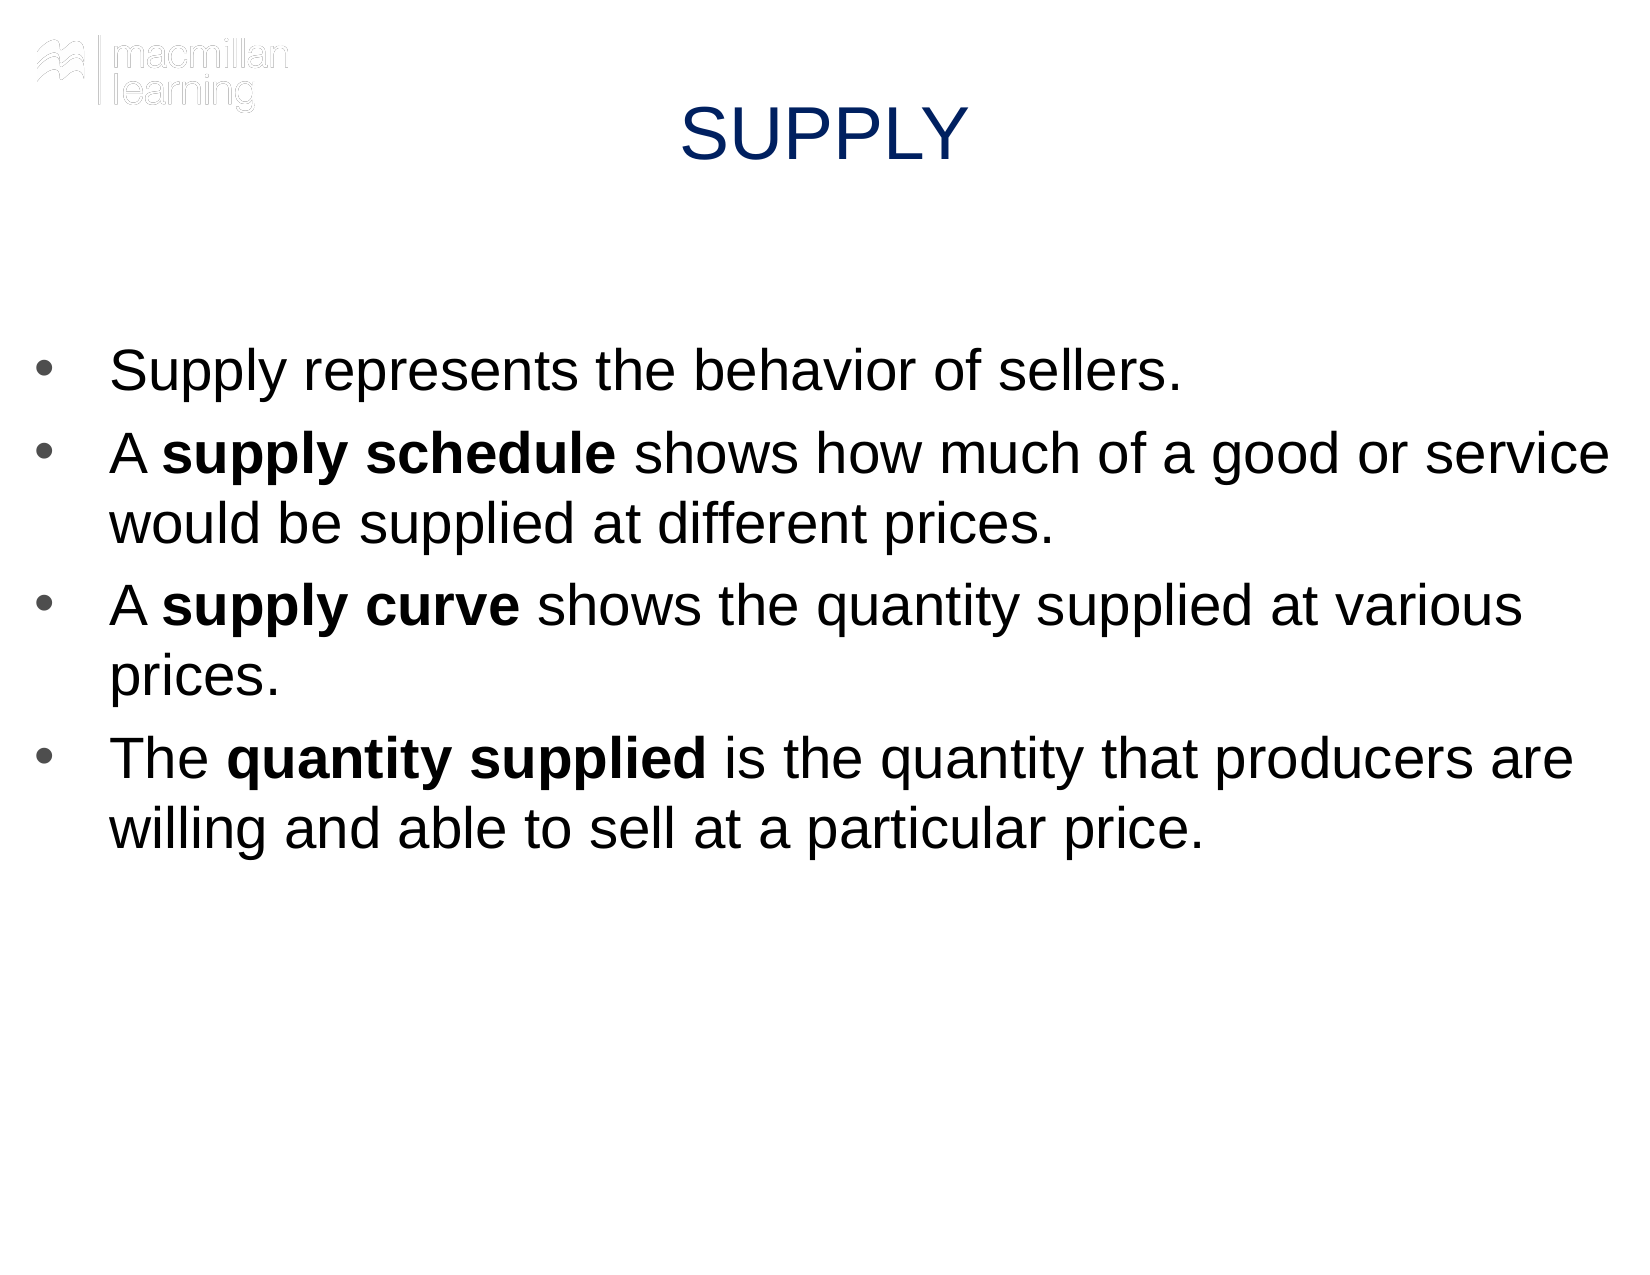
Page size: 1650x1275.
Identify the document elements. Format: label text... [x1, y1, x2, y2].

list Supply represents the behavior of sellers. A supply schedule shows how much of a good or service would be supplied at different prices. A supply curve shows the quantity supplied at various prices. The quantity supplied is the quantity that producers are willing and able to sell at a particular price. [19, 317, 1628, 897]
title SUPPLY [0, 62, 1650, 197]
picture [37, 35, 288, 62]
